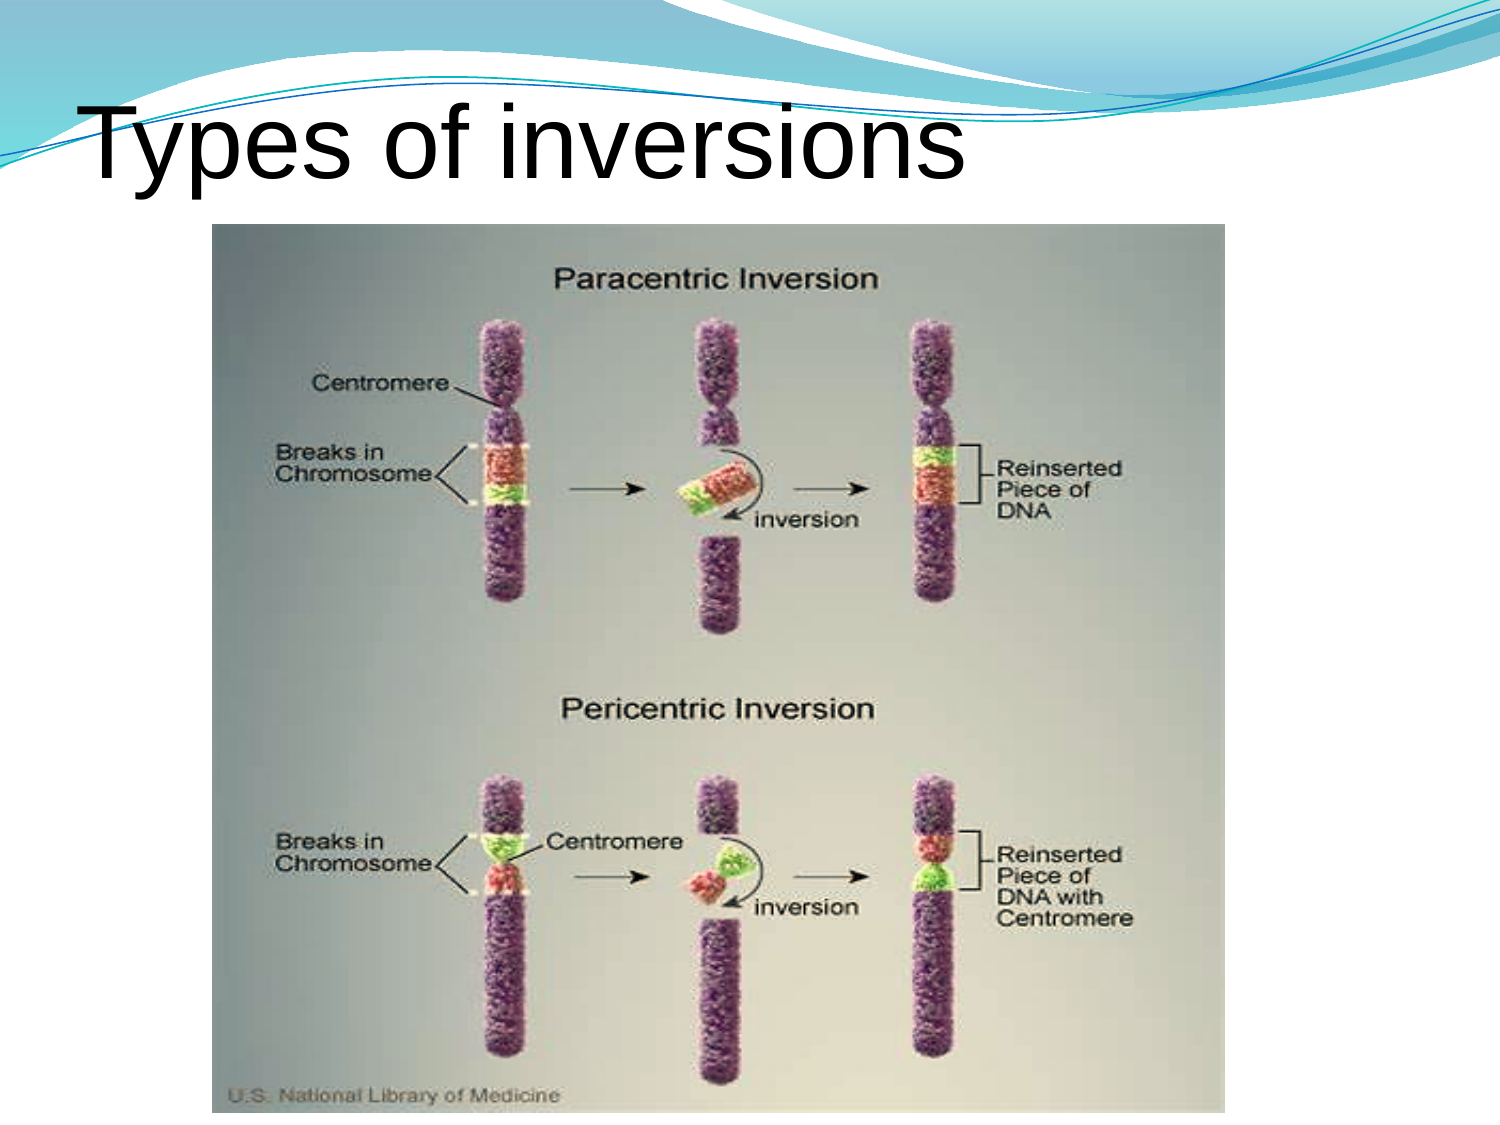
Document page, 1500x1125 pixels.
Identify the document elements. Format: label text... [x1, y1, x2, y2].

picture [212, 224, 1226, 1113]
title Types of inversions [74, 12, 1426, 200]
